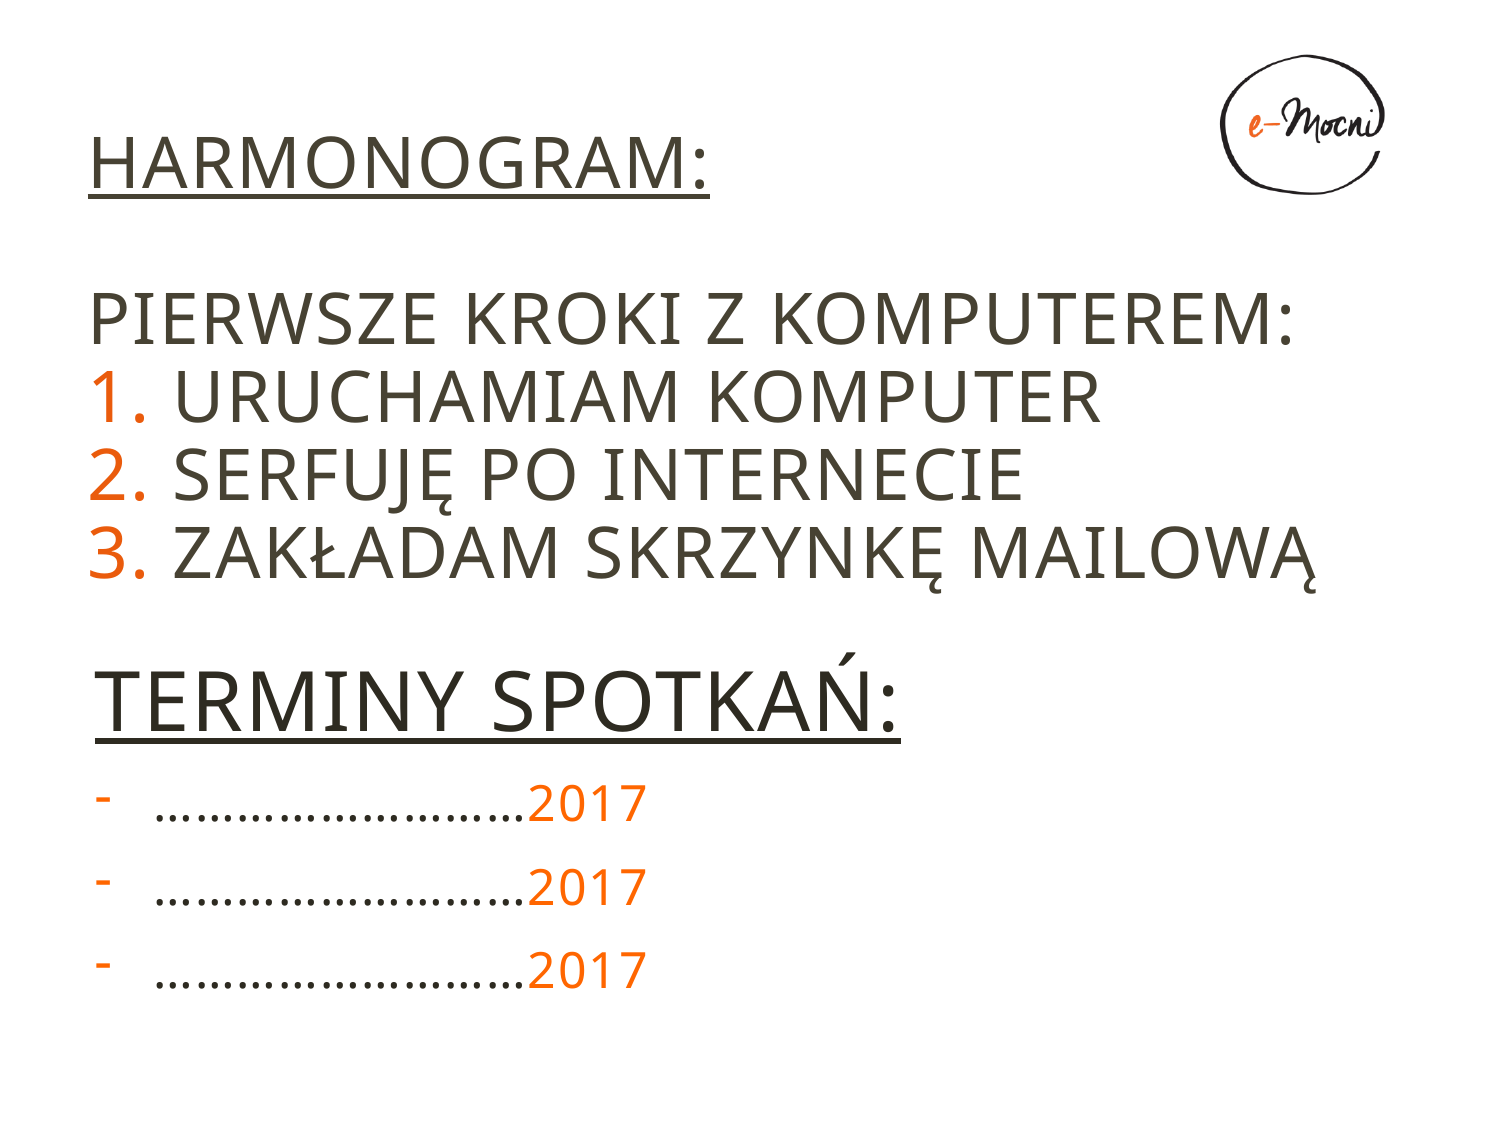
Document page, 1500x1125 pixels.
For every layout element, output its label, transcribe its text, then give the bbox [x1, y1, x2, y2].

title Harmonogram: PIERWSZE KROKI Z KOMPUTEREM: 1. Uruchamiam komputer 2. Serfuję po Internecie 3. Zakładam skrzynkę mailową [72, 96, 1347, 625]
list TERMINY SPOTKAŃ: ………………………2017 ………………………2017 ………………………2017 [87, 579, 1463, 1080]
picture [1163, 41, 1442, 209]
